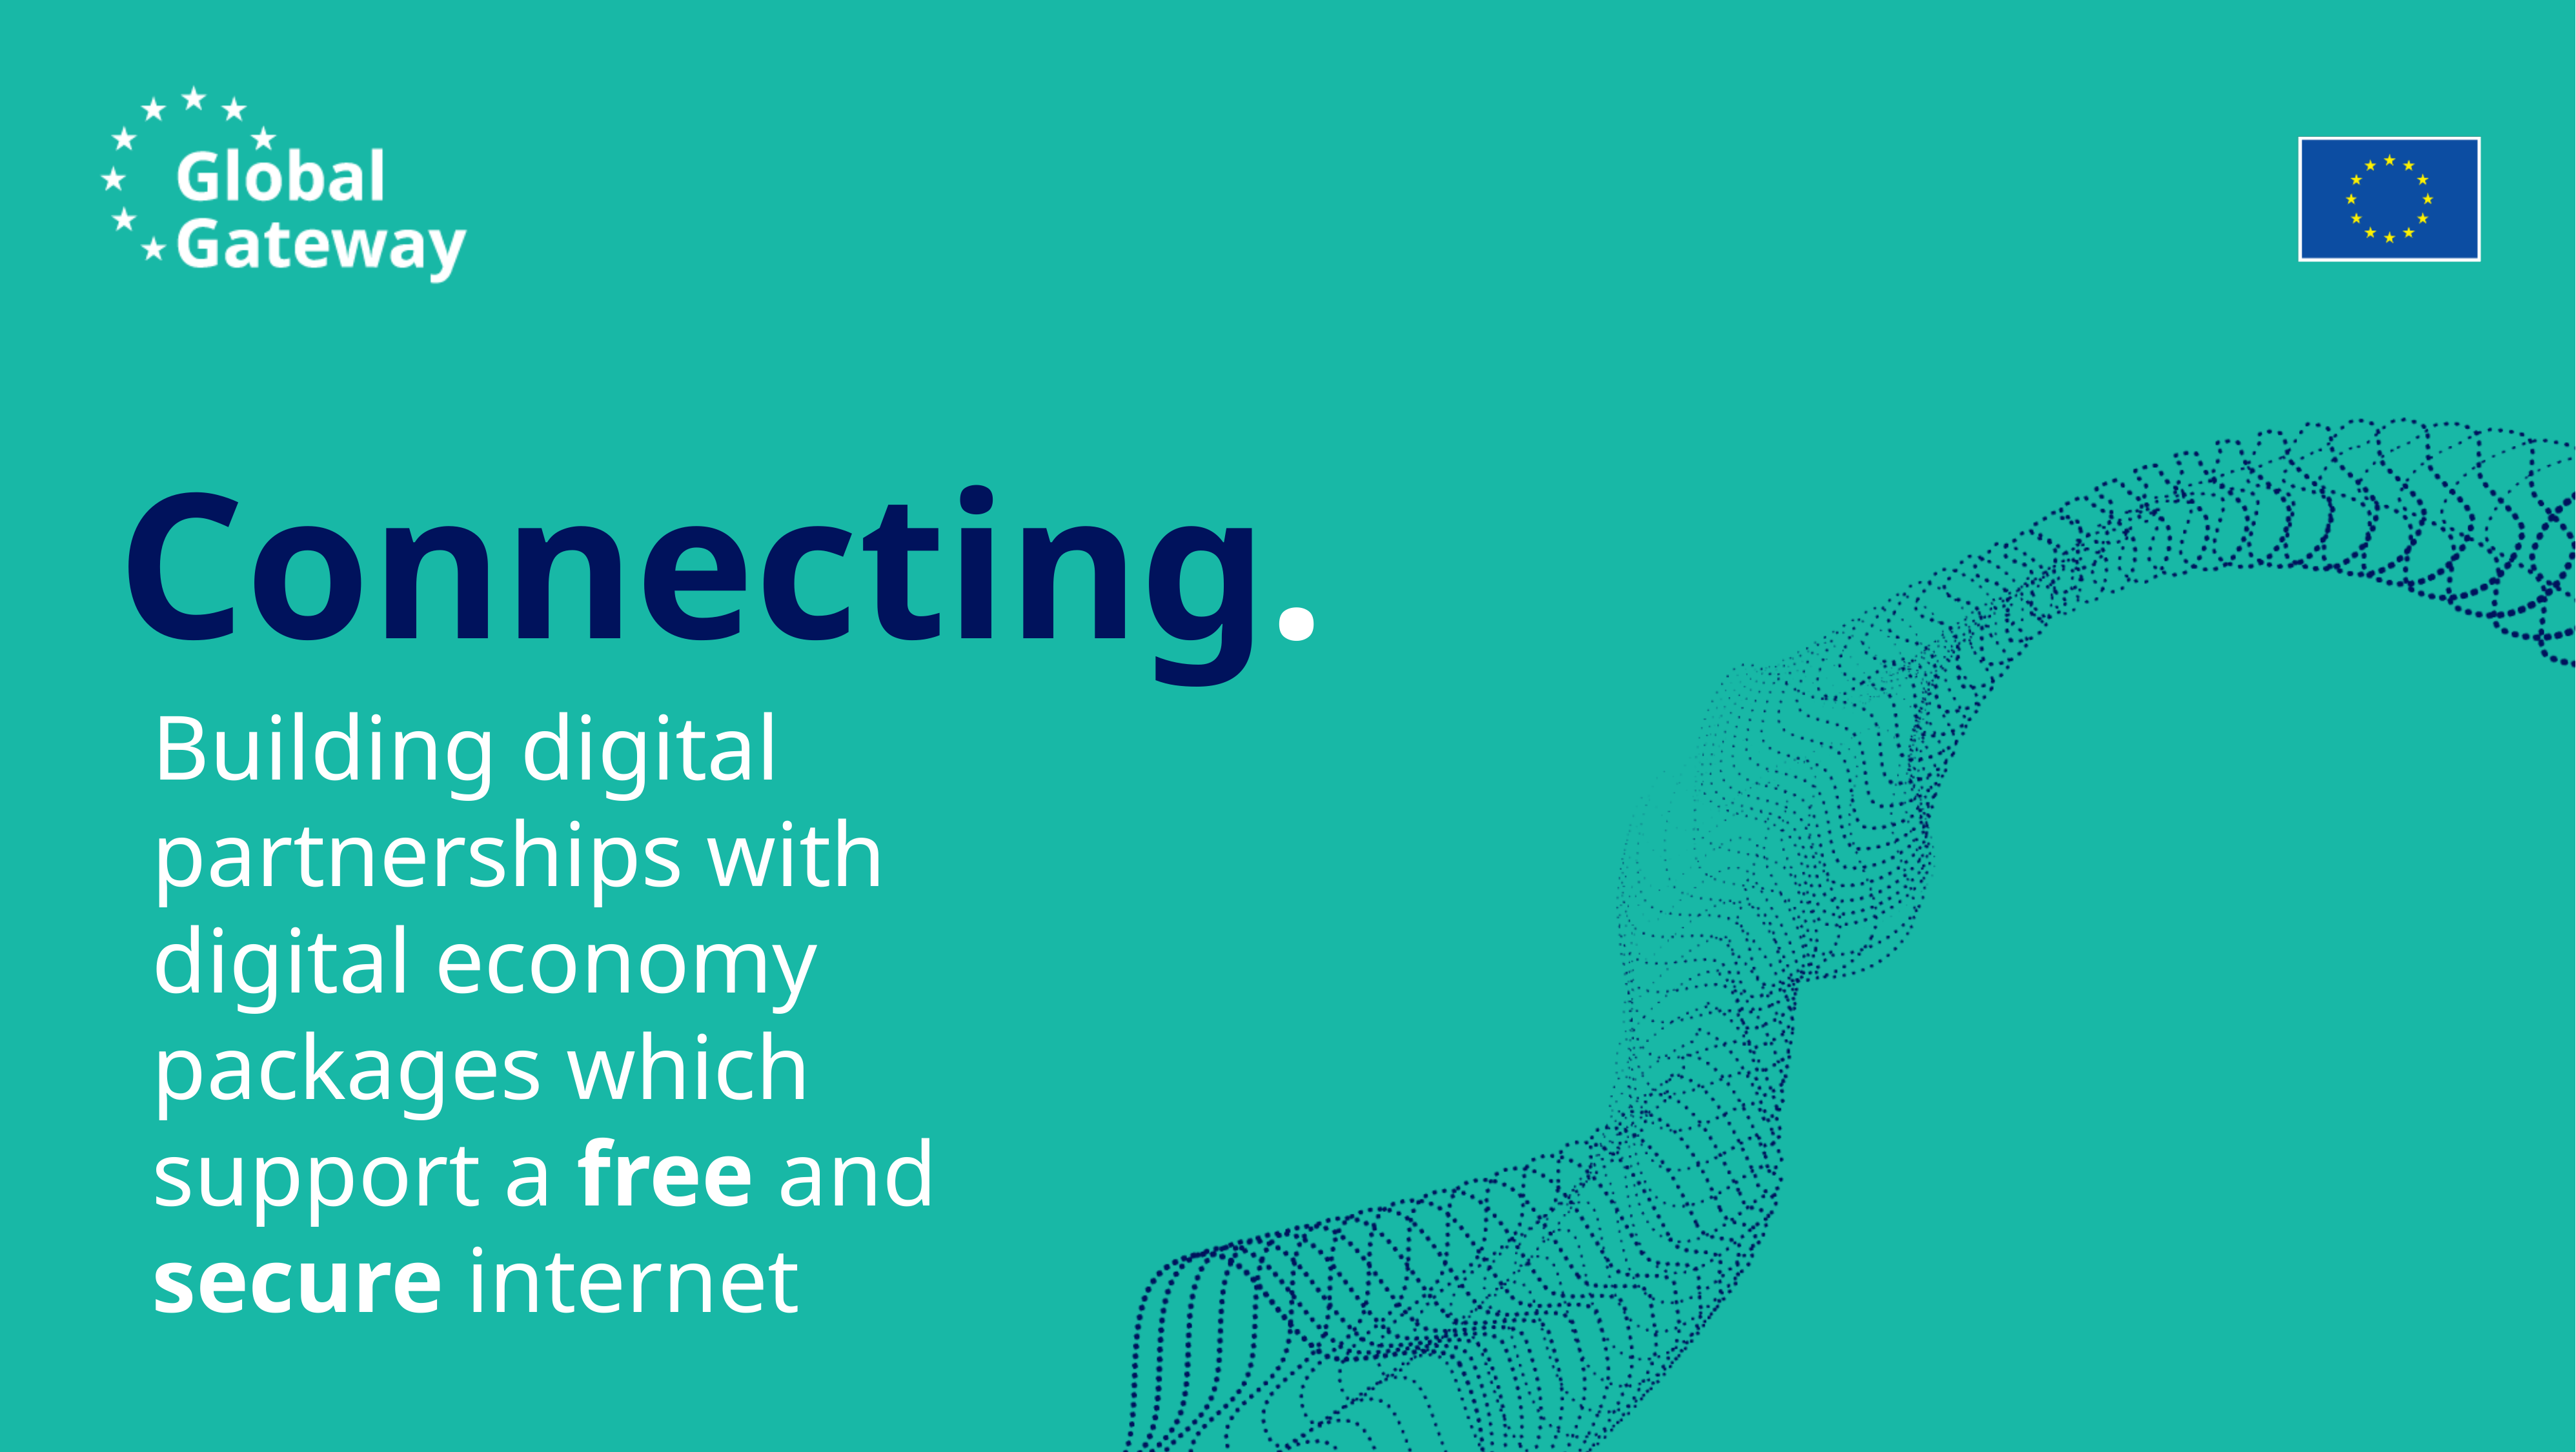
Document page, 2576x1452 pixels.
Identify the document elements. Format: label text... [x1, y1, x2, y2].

picture [2280, 121, 2498, 285]
picture [72, 54, 500, 310]
text_box Connecting. [107, 432, 1032, 684]
picture [1014, 354, 2576, 1452]
text_box Building digital partnerships with digital economy packages which support a free and secure internet [142, 686, 1032, 1335]
